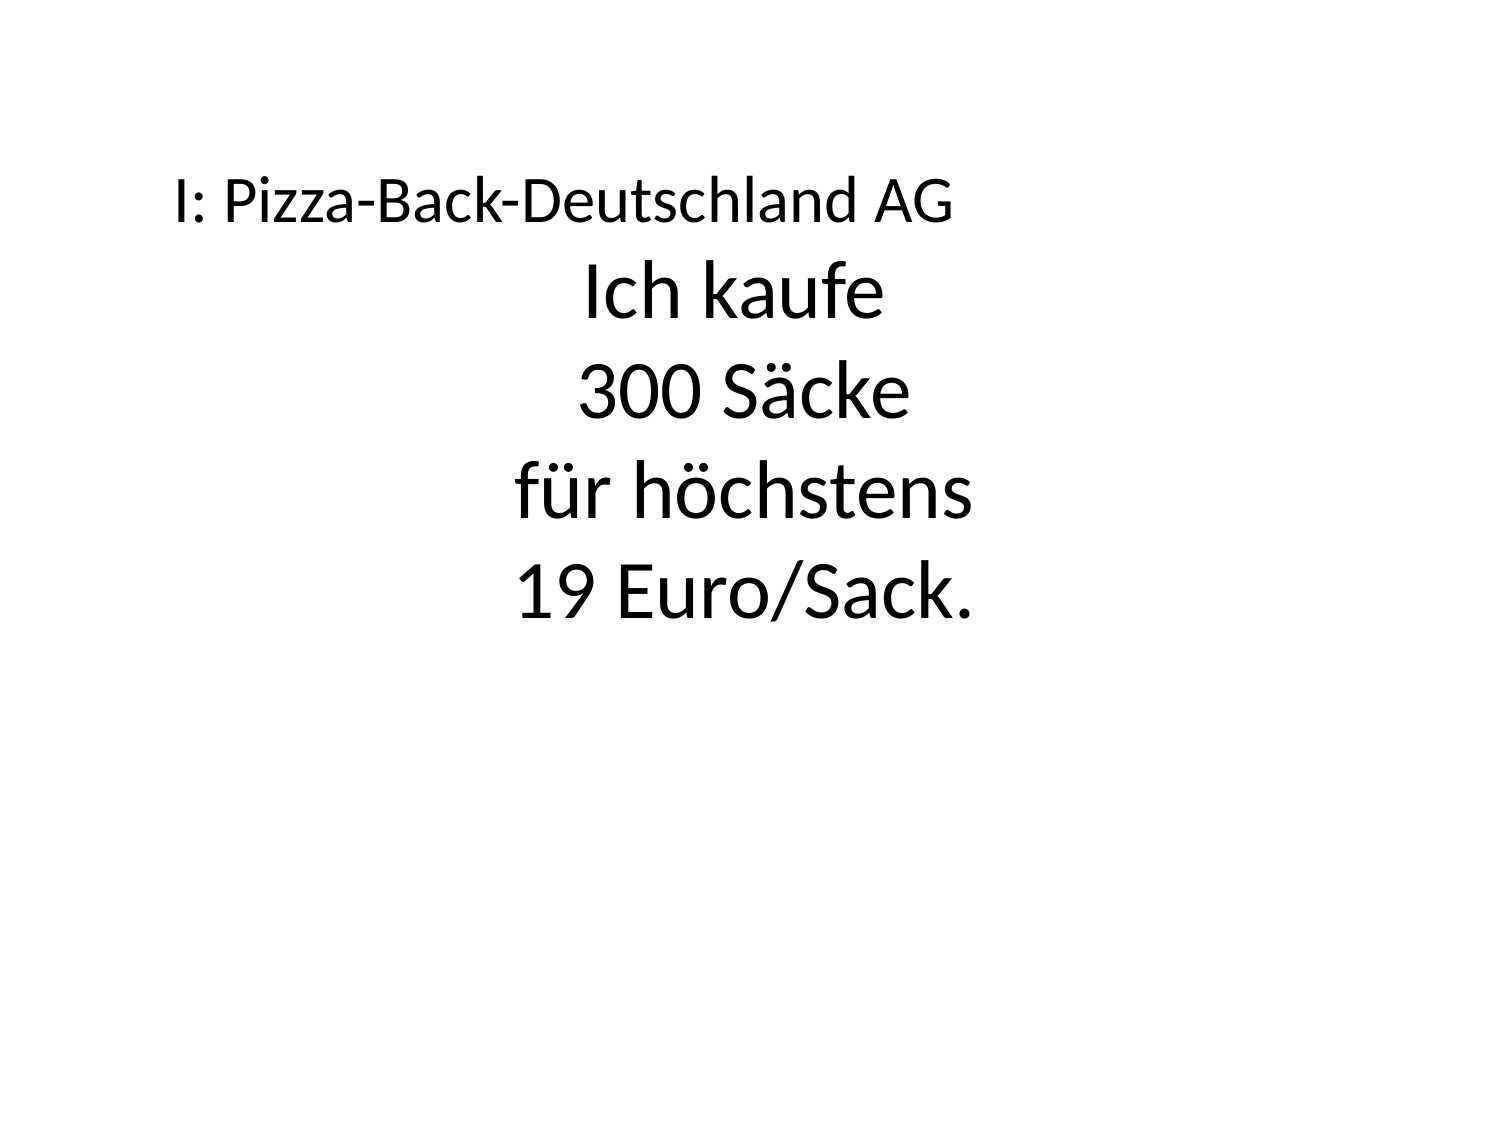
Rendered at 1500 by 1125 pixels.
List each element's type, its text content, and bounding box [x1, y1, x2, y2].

text_box I: Pizza-Back-Deutschland AG Ich kaufe 300 Säcke für höchstens 19 Euro/Sack. [158, 147, 1330, 643]
